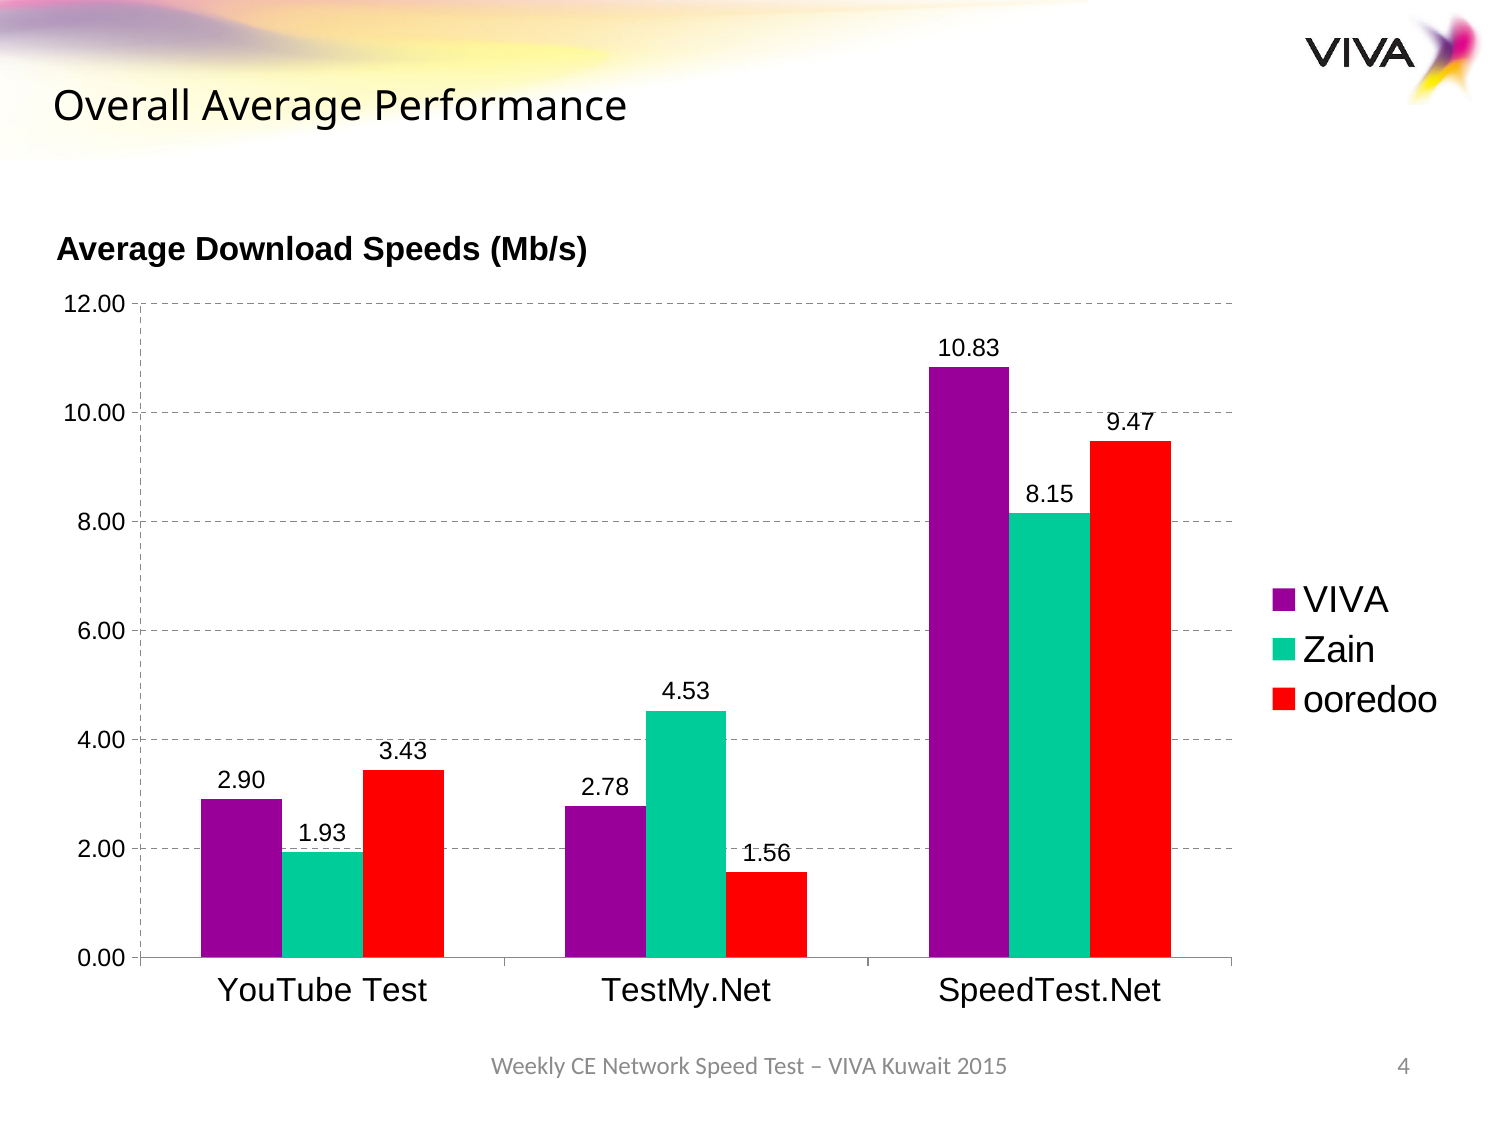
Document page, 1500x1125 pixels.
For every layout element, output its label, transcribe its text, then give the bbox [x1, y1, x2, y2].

picture [1300, 12, 1485, 105]
text_box Weekly CE Network Speed Test – VIVA Kuwait 2015 [205, 1042, 1074, 1103]
picture [0, 0, 1089, 160]
text_box Overall Average Performance [37, 24, 1278, 184]
text_box Average Download Speeds (Mb/s) [41, 219, 1093, 273]
text_box 4 [1074, 1042, 1425, 1103]
chart [34, 275, 1463, 1024]
